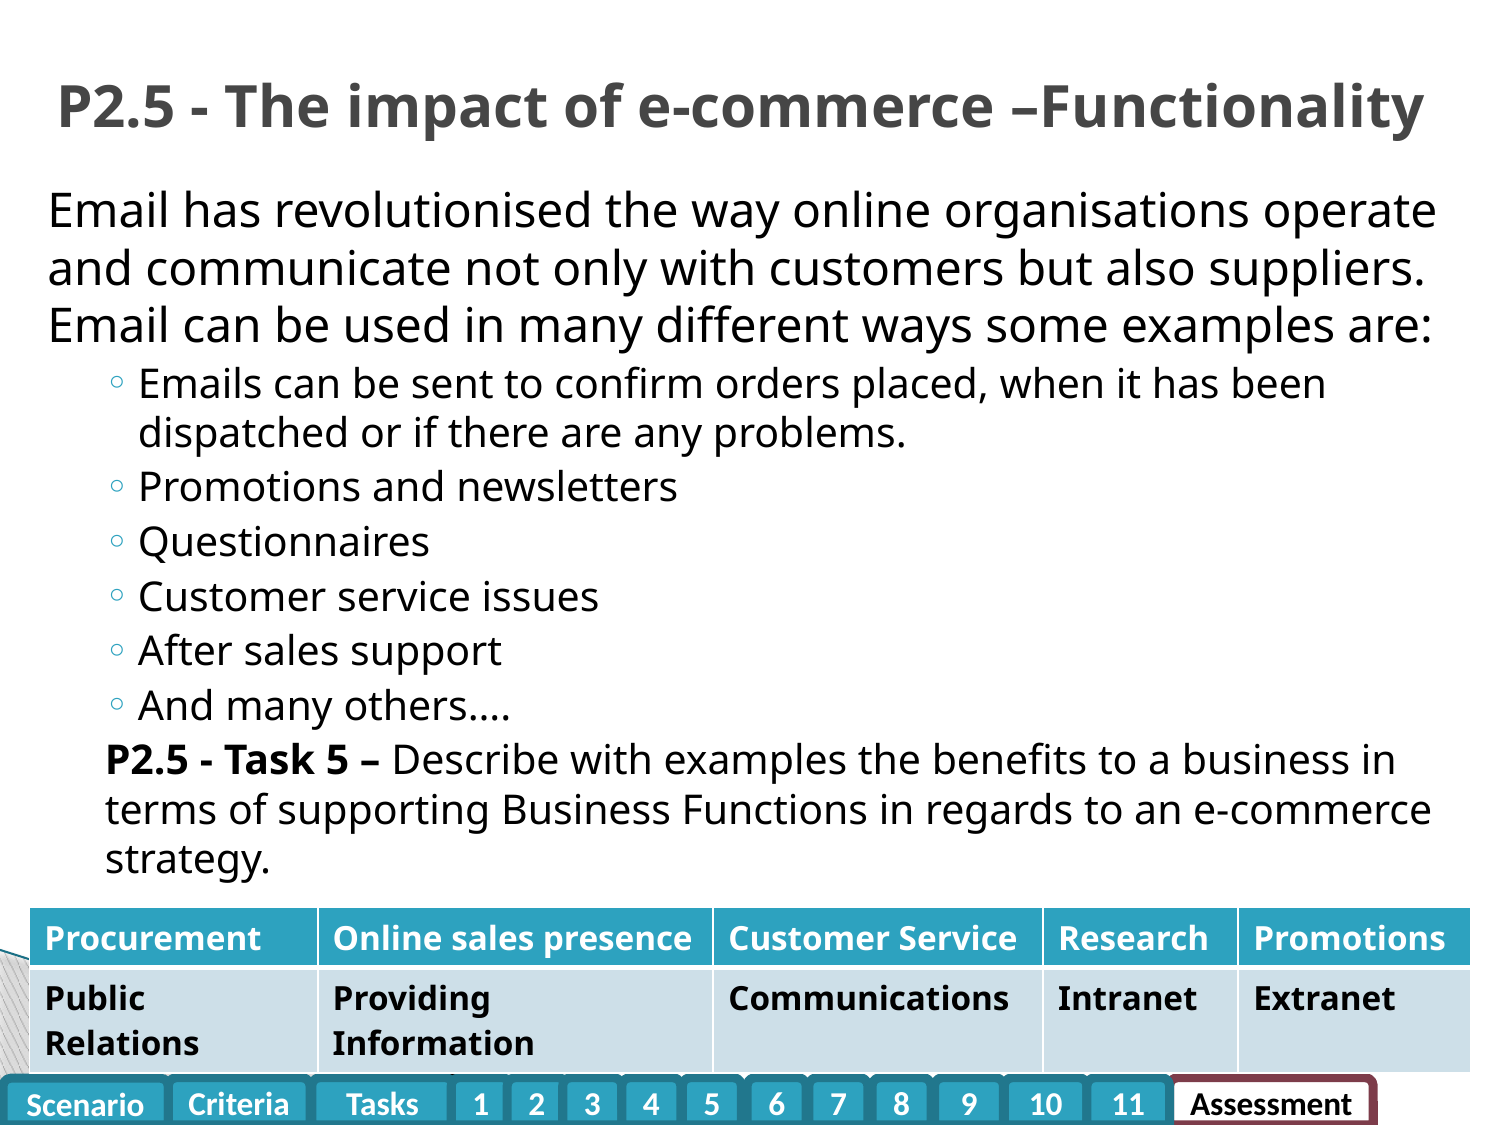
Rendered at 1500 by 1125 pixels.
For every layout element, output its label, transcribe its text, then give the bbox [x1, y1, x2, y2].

table_header Promotions [1239, 908, 1470, 965]
table_cell Communications [714, 970, 1042, 1072]
table_header Online sales presence [319, 908, 712, 965]
table_cell Public Relations [30, 970, 317, 1072]
table_cell Extranet [1239, 970, 1470, 1072]
table_cell Providing Information [319, 970, 712, 1072]
text_box P2.5 - The impact of e-commerce –Functionality [41, 35, 1459, 173]
table_header Procurement [30, 908, 317, 965]
table_cell Intranet [1044, 970, 1237, 1072]
table_header Research [1044, 908, 1237, 965]
table_header Customer Service [714, 908, 1042, 965]
list Email has revolutionised the way online organisations operate and communicate not only with customers but also suppliers. Email can be used in many different ways some examples are: Emails can be sent to confirm orders placed, when it has been dispatched or if there are any problems. Promotions and newsletters Questionnaires Customer service issues After sales support And many others…. P2.5 - Task 5 – Describe with examples the benefits to a business in terms of supporting Business Functions in regards to an e-commerce strategy. [32, 172, 1459, 905]
